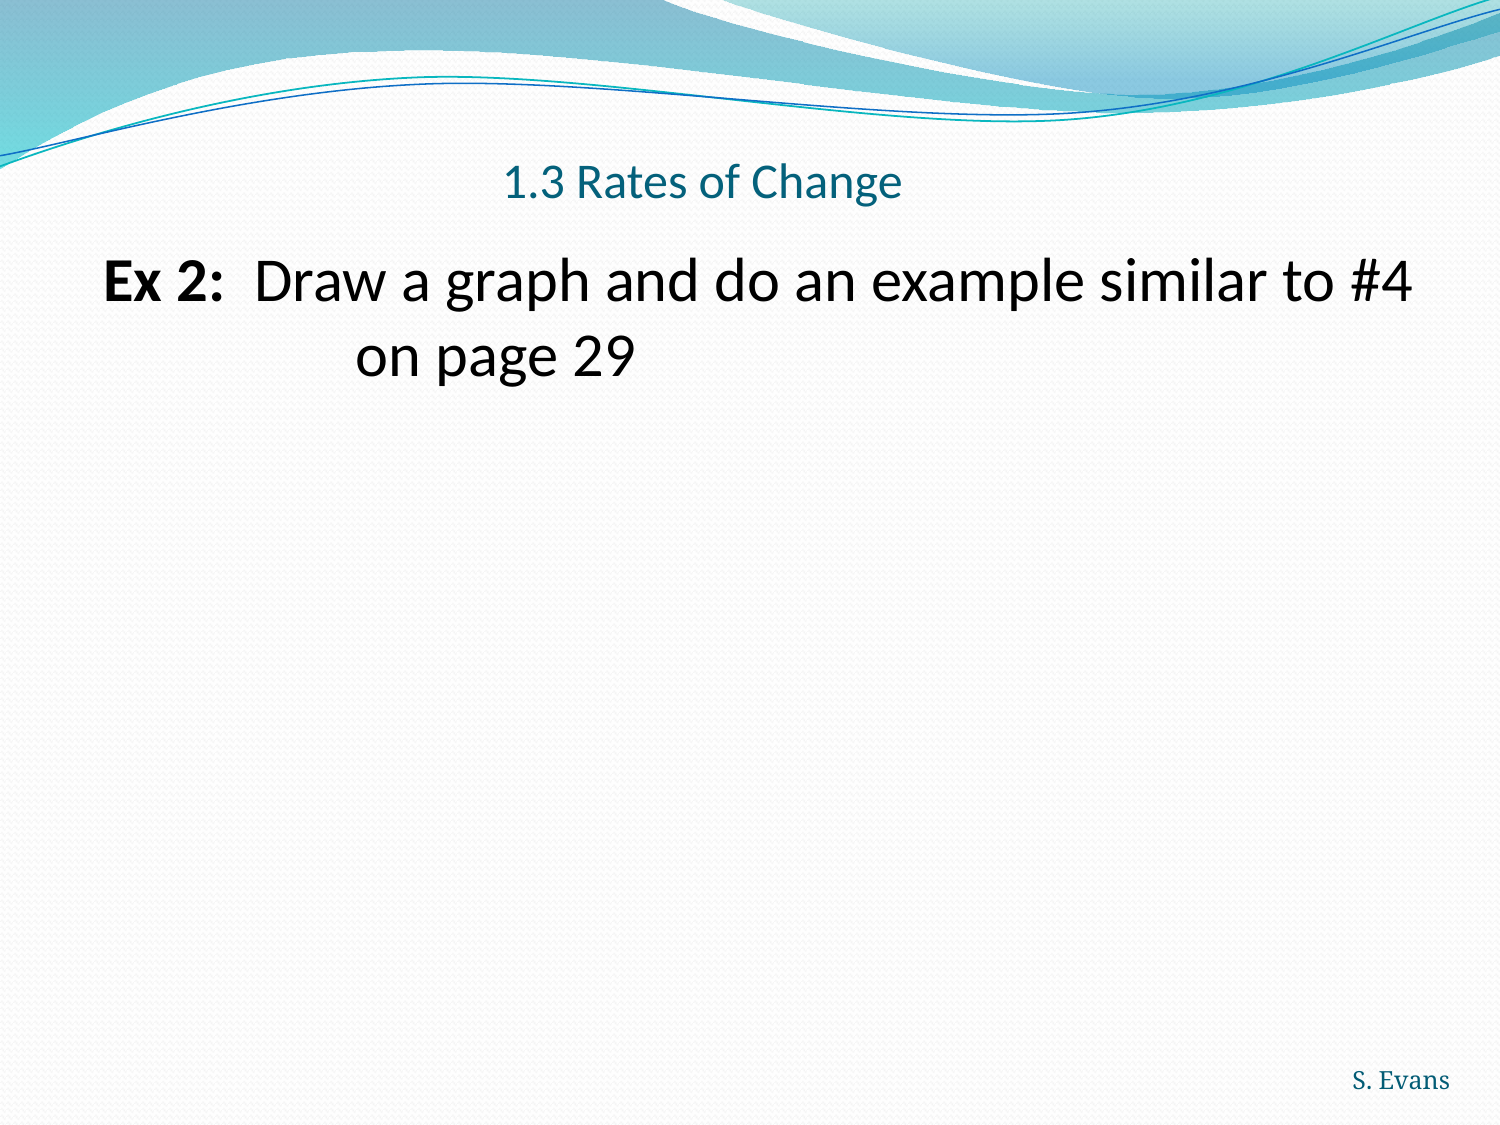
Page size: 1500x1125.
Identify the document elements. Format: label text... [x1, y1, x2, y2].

list Ex 2: Draw a graph and do an example similar to #4 on page 29 [88, 231, 1437, 1014]
title 1.3 Rates of Change [501, 115, 987, 209]
footer S. Evans [1352, 1035, 1453, 1095]
